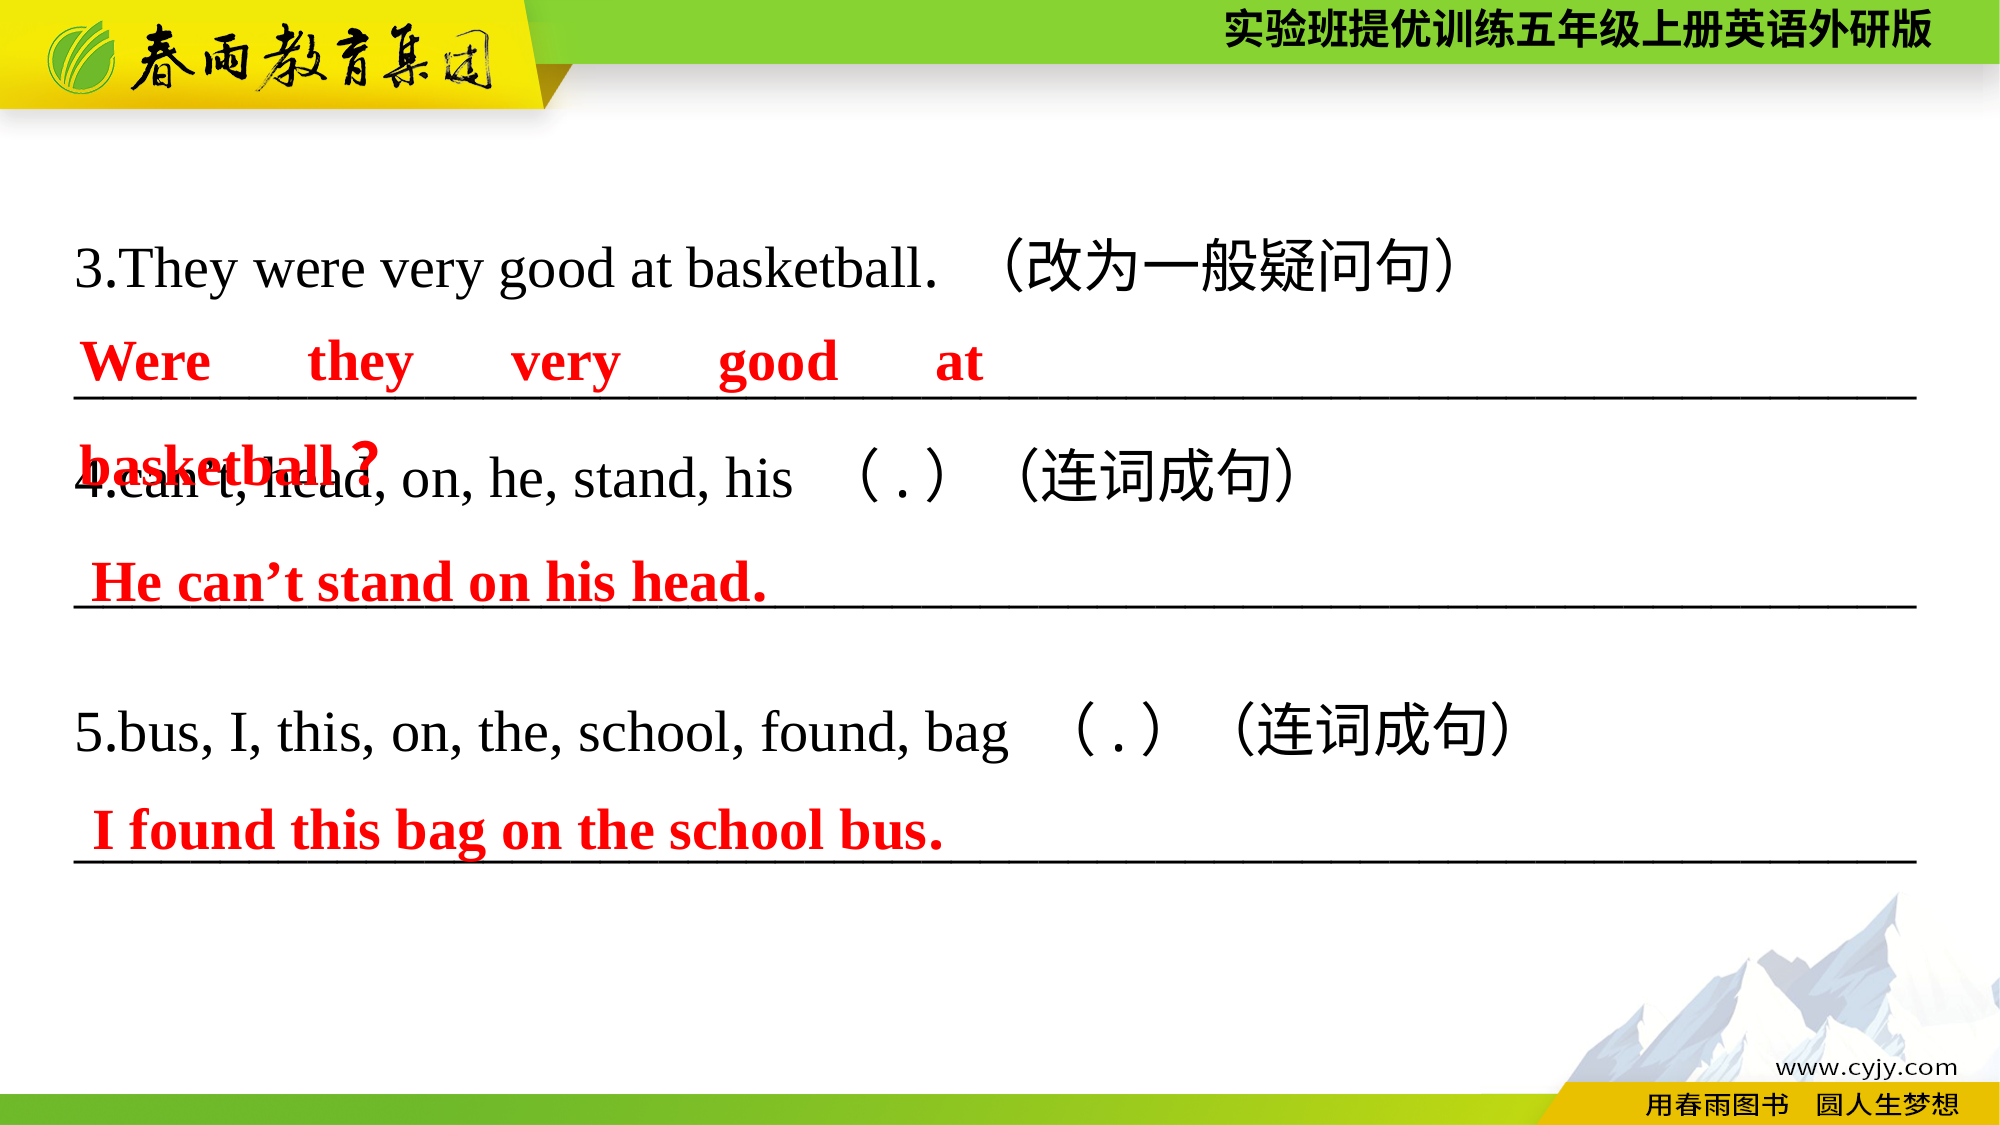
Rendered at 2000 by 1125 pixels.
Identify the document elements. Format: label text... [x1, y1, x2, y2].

text_box Were they very good at basketball？ [64, 279, 1000, 400]
text_box I found this bag on the school bus. [77, 748, 960, 869]
picture [0, 0, 2000, 1125]
text_box He can’t stand on his head. [76, 500, 783, 621]
list 3.They were very good at basketball. （改为一般疑问句） _______________________________________________________________ 4.can’t, head, on, he, stand, his （.）（连词成句） _______________________________________________________________ 5.bus, I, this, on, the, school, found, bag （.）（连词成句） _______________________________________________________________ [59, 186, 1944, 870]
